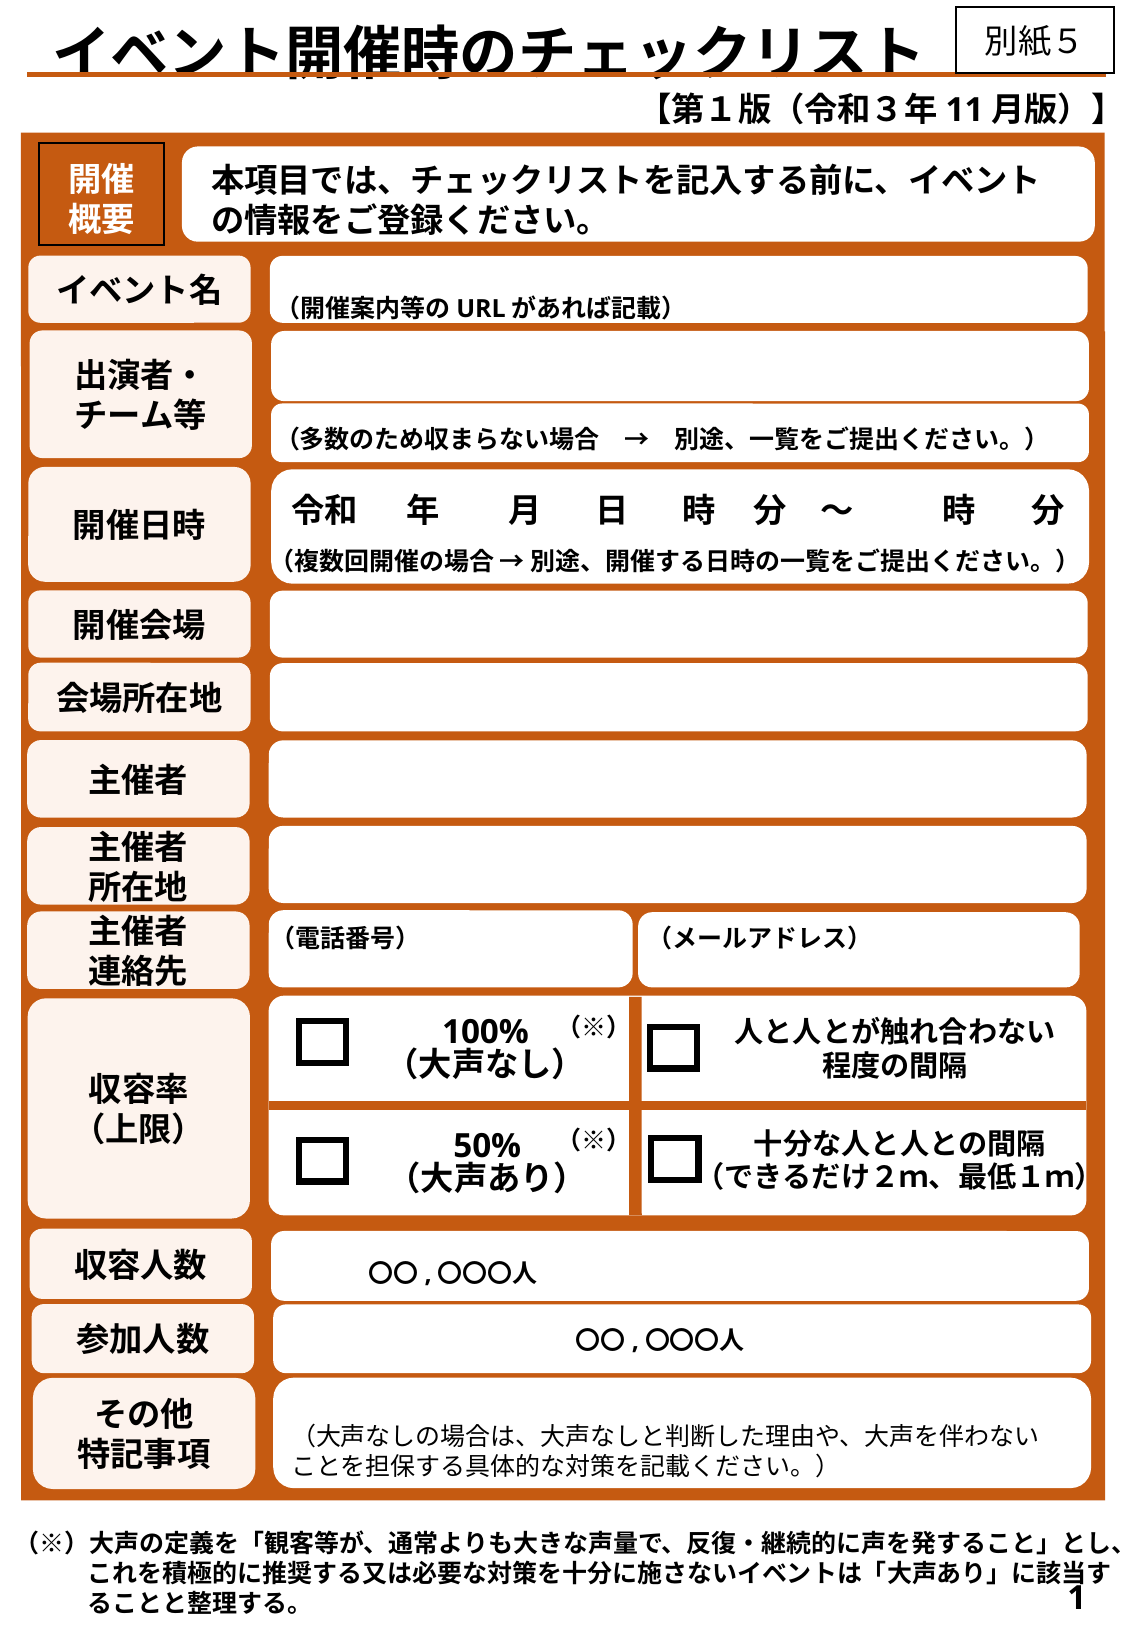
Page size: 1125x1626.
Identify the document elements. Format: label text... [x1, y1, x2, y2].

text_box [27, 910, 1080, 989]
text_box [20, 330, 1106, 1501]
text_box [31, 1304, 1092, 1374]
text_box （※）大声の定義を「観客等が、通常よりも大きな声量で、反復・継続的に声を発すること」とし、これを積極的に推奨する又は必要な対策を十分に施さないイベントは「大声あり」に該当することと整理する。 [0, 1519, 1125, 1625]
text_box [29, 330, 1098, 463]
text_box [27, 740, 1087, 818]
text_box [0, 8, 1125, 95]
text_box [27, 825, 1087, 905]
text_box 【第１版（令和３年11月版）】 [619, 95, 1125, 136]
text_box ー [833, 1219, 943, 1228]
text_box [20, 132, 1105, 367]
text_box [27, 995, 1125, 1219]
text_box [28, 590, 1088, 658]
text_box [29, 1228, 1089, 1301]
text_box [28, 466, 1125, 584]
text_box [32, 1377, 1092, 1489]
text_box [28, 662, 1088, 732]
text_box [28, 255, 1088, 323]
